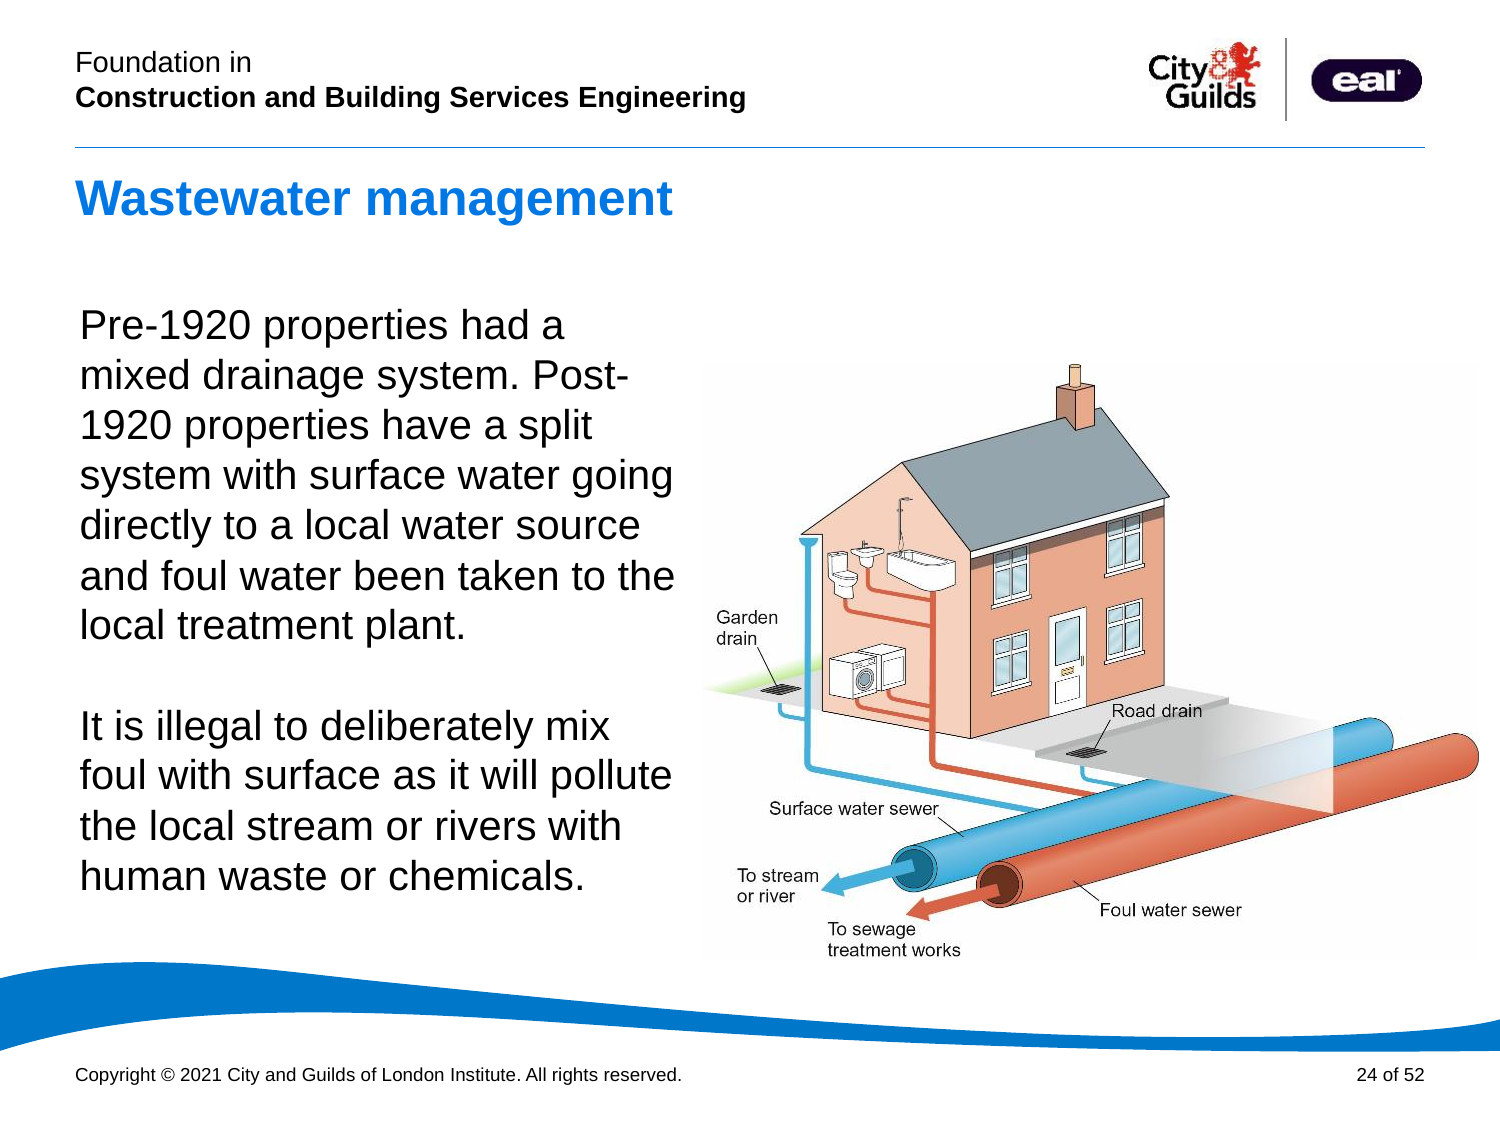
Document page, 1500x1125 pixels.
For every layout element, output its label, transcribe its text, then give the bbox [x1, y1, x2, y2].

picture [702, 364, 1480, 960]
text_box Pre-1920 properties had a mixed drainage system. Post-1920 properties have a split system with surface water going directly to a local water source and foul water been taken to the local treatment plant. It is illegal to deliberately mix foul with surface as it will pollute the local stream or rivers with human waste or chemicals. [64, 290, 691, 906]
title Wastewater management [74, 165, 1426, 229]
picture [1149, 38, 1422, 121]
